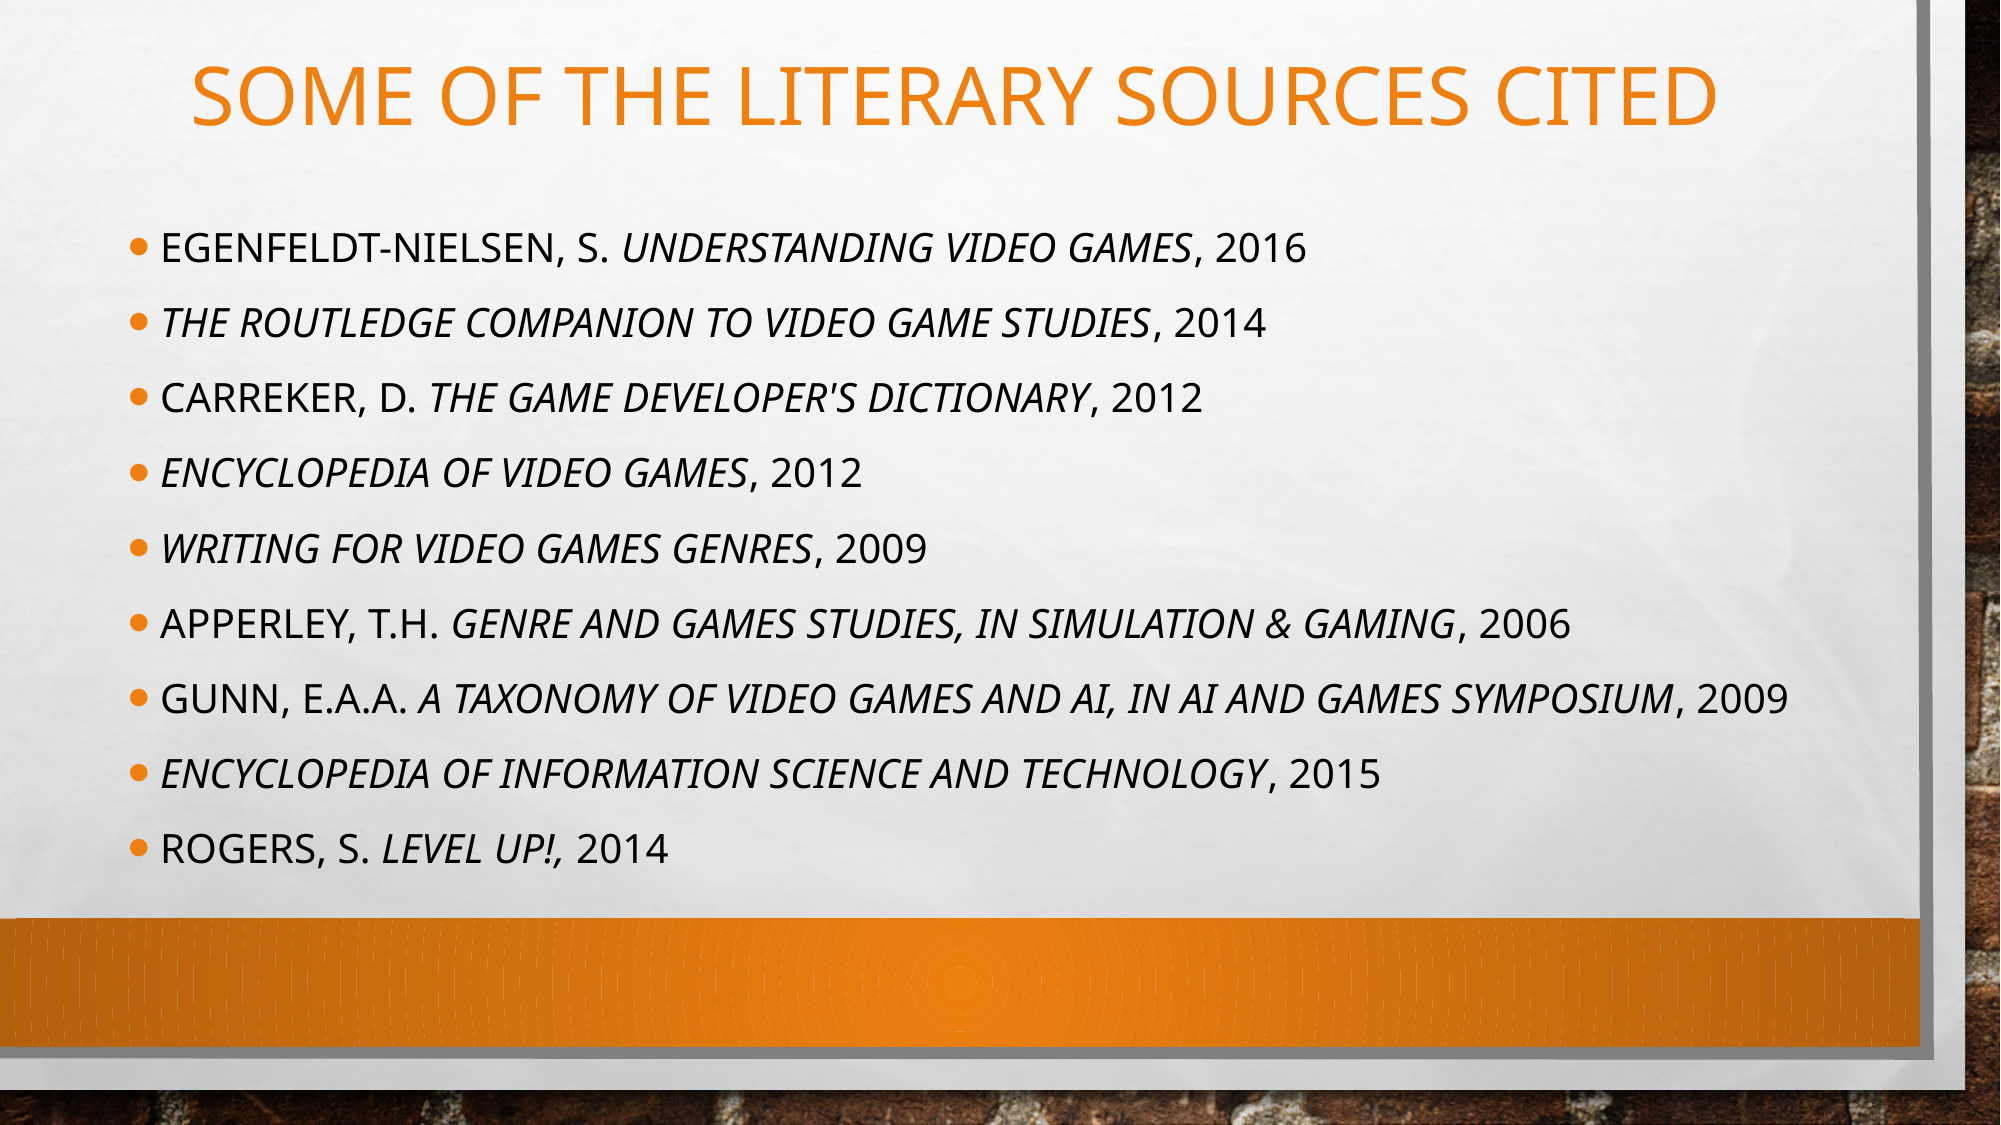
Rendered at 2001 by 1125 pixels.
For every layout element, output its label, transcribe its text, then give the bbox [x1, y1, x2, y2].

list Egenfeldt-Nielsen, S. Understanding video games, 2016 The Routledge companion to video game studies, 2014 Carreker, D. The game developer's dictionary, 2012 Encyclopedia of video games, 2012 Writing for video games genres, 2009 Apperley, T.H. Genre and games studies, in Simulation & gaming, 2006 Gunn, E.A.A. A taxonomy of video games and AI, in AI and Games Symposium, 2009 Encyclopedia of information science and technology, 2015 Rogers, S. Level up!, 2014 [112, 147, 1818, 909]
title SOME OF THE LITERARY SOURCES CITED [103, 28, 1810, 170]
picture [0, 0, 2000, 1125]
